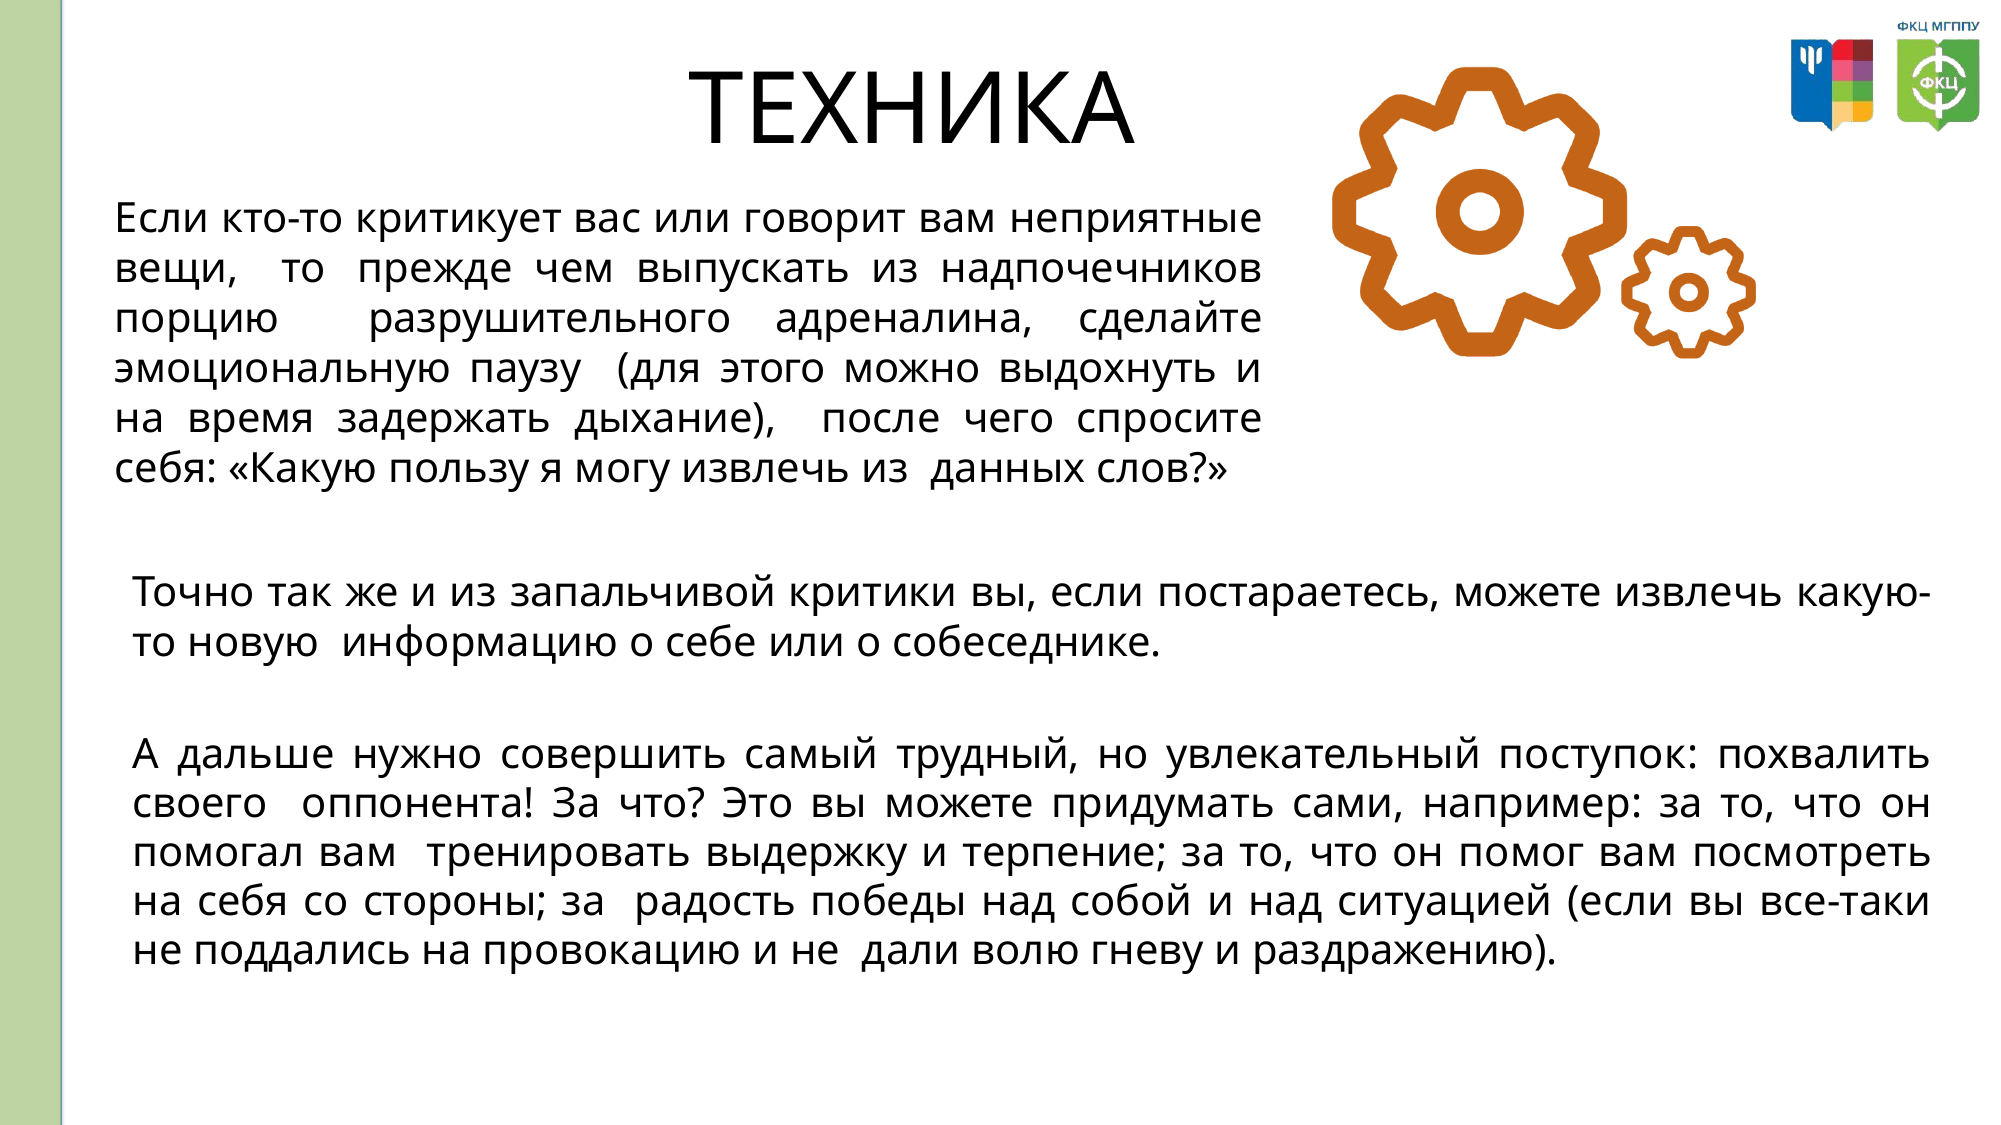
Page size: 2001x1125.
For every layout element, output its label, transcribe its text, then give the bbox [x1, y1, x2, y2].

picture [1789, 20, 1980, 132]
picture [1331, 66, 1756, 359]
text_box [0, 0, 66, 1125]
text_box Если кто-то критикует вас или говорит вам неприятные вещи, то прежде чем выпускать из надпочечников порцию разрушительного адреналина, сделайте эмоциональную паузу (для этого можно выдохнуть и на время задержать дыхание), после чего спросите себя: «Какую пользу я могу извлечь из данных слов?» Точно так же и из запальчивой критики вы, если постараетесь, можете извлечь какую-то новую информацию о себе или о собеседнике. А дальше нужно совершить самый трудный, но увлекательный поступок: похвалить своего оппонента! За что? Это вы можете придумать сами, например: за то, что он помогал вам тренировать выдержку и терпение; за то, что он помог вам посмотреть на себя со стороны; за радость победы над собой и над ситуацией (если вы все-таки не поддались на провокацию и не дали волю гневу и раздражению). [113, 189, 1933, 974]
title ТЕХНИКА [686, 7, 1137, 189]
